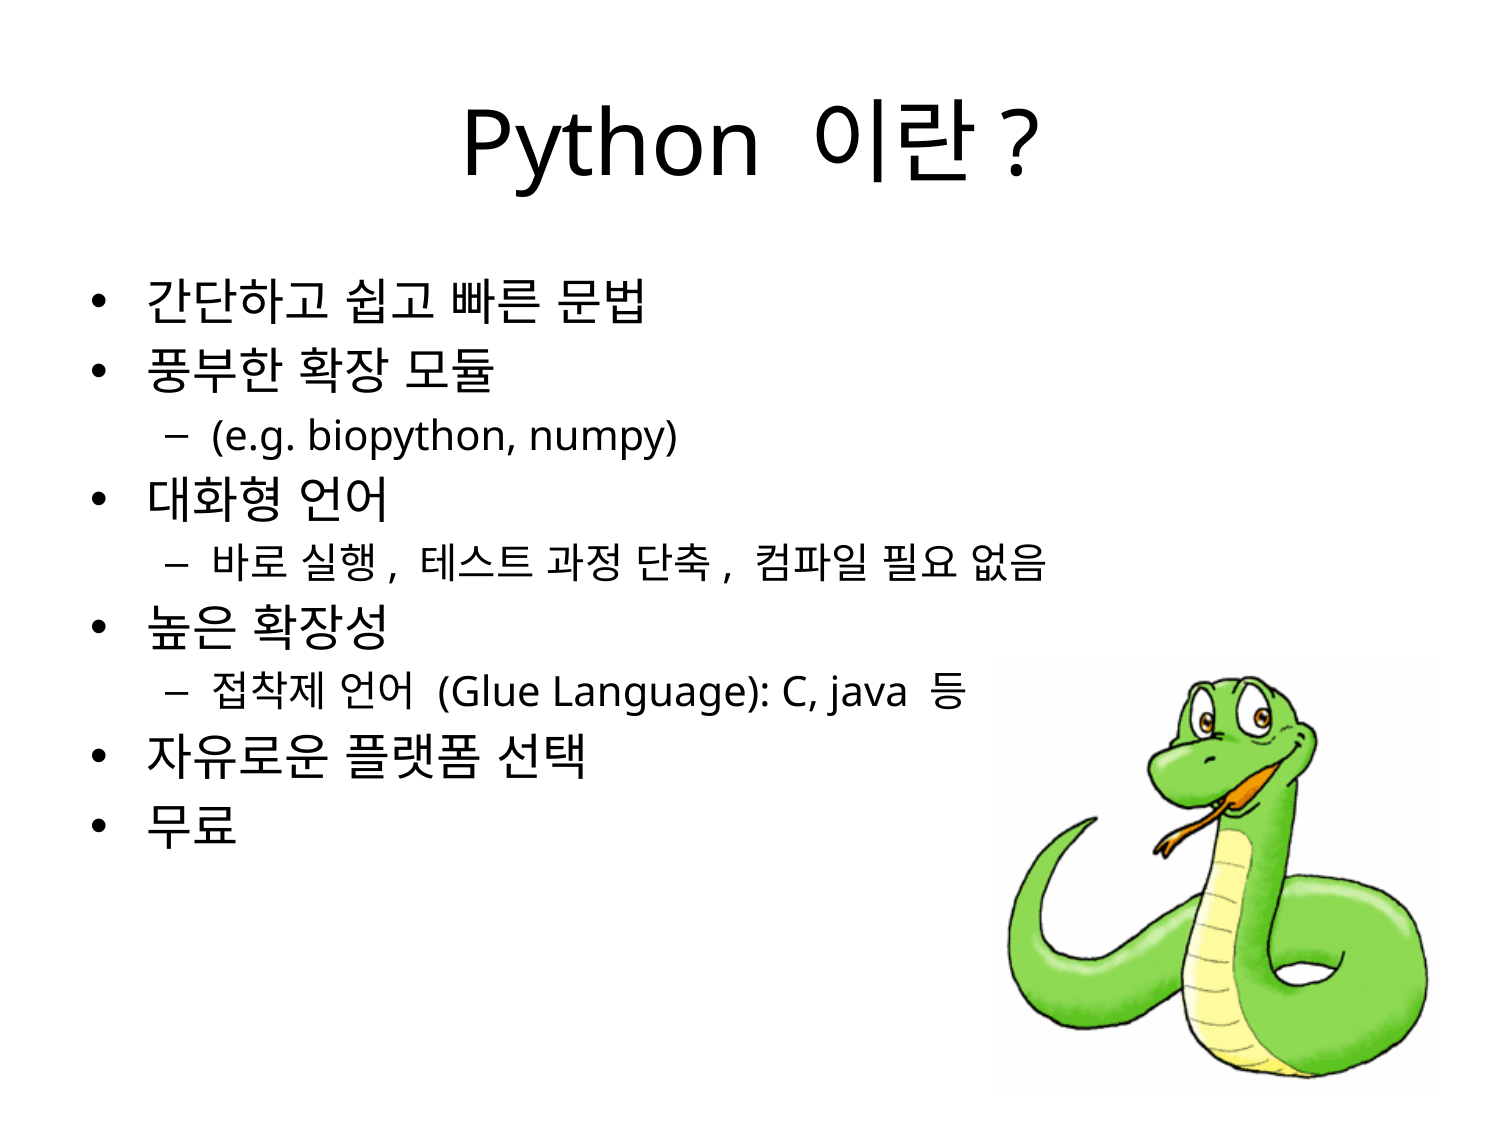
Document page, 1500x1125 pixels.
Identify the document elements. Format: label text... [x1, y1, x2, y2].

list 간단하고 쉽고 빠른 문법 풍부한 확장 모듈 (e.g. biopython, numpy) 대화형 언어 바로 실행, 테스트 과정 단축, 컴파일 필요 없음 높은 확장성 접착제 언어 (Glue Language): C, java 등 자유로운 플랫폼 선택 무료 [75, 262, 1425, 1005]
picture [997, 656, 1436, 1095]
title Python 이란? [75, 45, 1425, 233]
